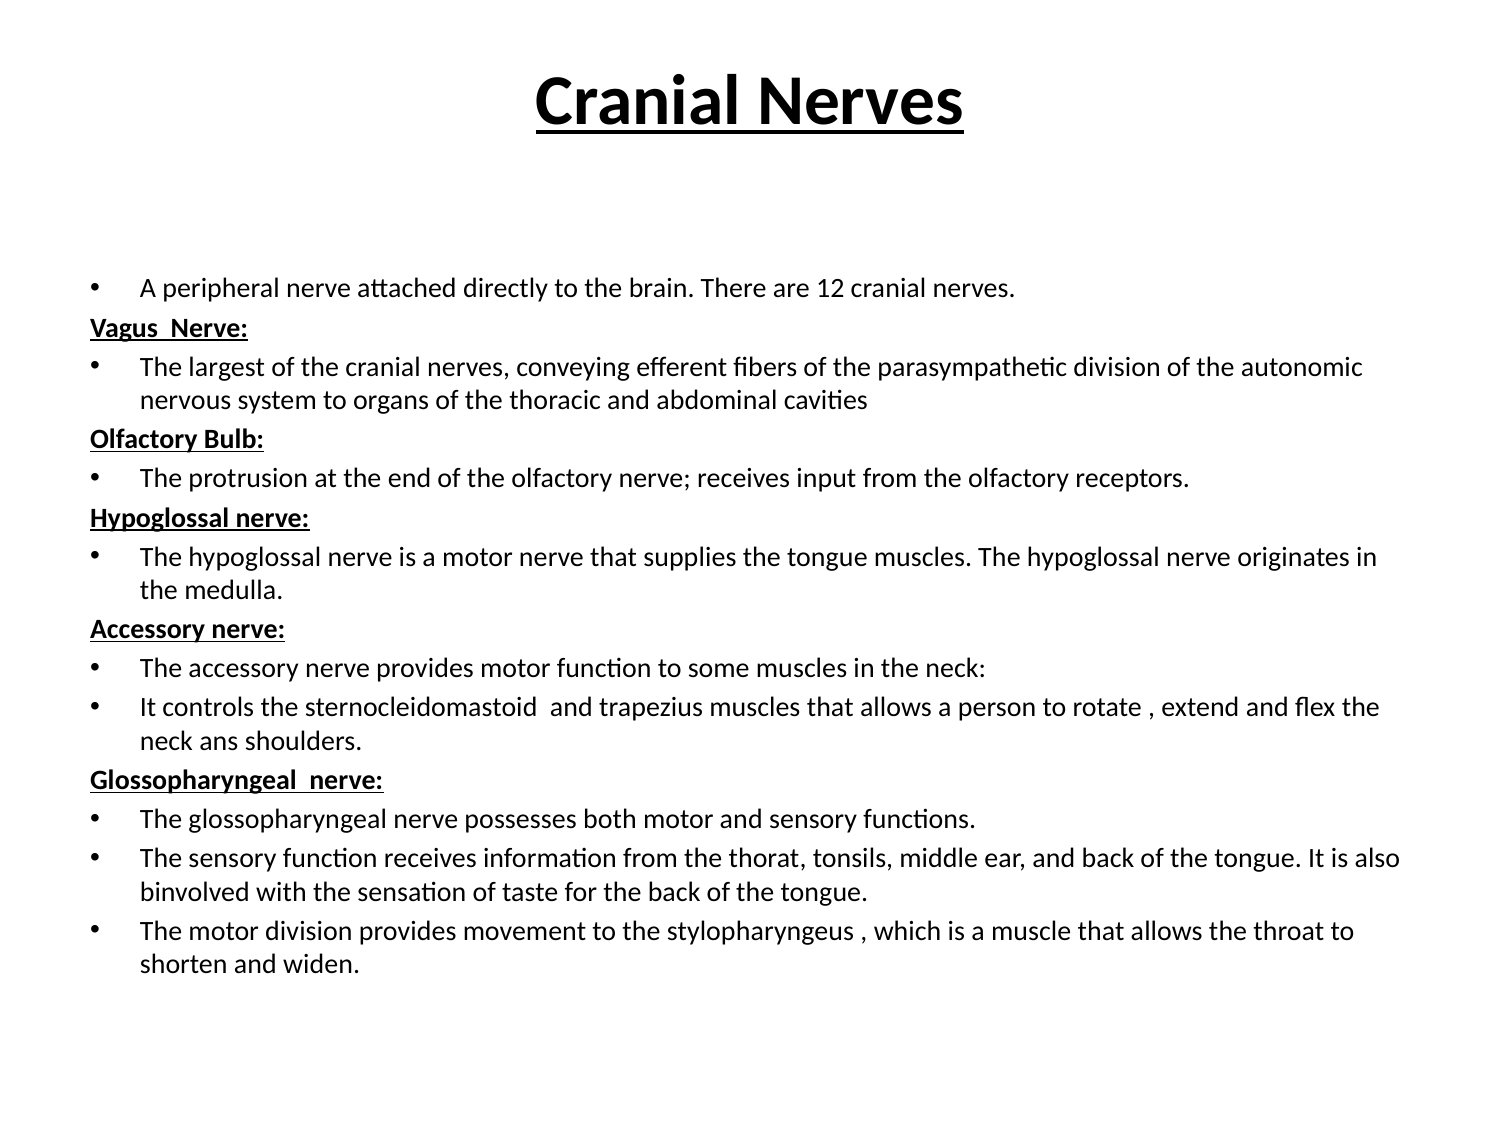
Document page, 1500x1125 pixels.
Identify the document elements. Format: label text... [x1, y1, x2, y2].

list A peripheral nerve attached directly to the brain. There are 12 cranial nerves. Vagus Nerve: The largest of the cranial nerves, conveying efferent fibers of the parasympathetic division of the autonomic nervous system to organs of the thoracic and abdominal cavities Olfactory Bulb: The protrusion at the end of the olfactory nerve; receives input from the olfactory receptors. Hypoglossal nerve: The hypoglossal nerve is a motor nerve that supplies the tongue muscles. The hypoglossal nerve originates in the medulla. Accessory nerve: The accessory nerve provides motor function to some muscles in the neck: It controls the sternocleidomastoid and trapezius muscles that allows a person to rotate , extend and flex the neck ans shoulders. Glossopharyngeal nerve: The glossopharyngeal nerve possesses both motor and sensory functions. The sensory function receives information from the thorat, tonsils, middle ear, and back of the tongue. It is also binvolved with the sensation of taste for the back of the tongue. The motor division provides movement to the stylopharyngeus , which is a muscle that allows the throat to shorten and widen. [75, 262, 1425, 1005]
title Cranial Nerves [75, 45, 1425, 233]
